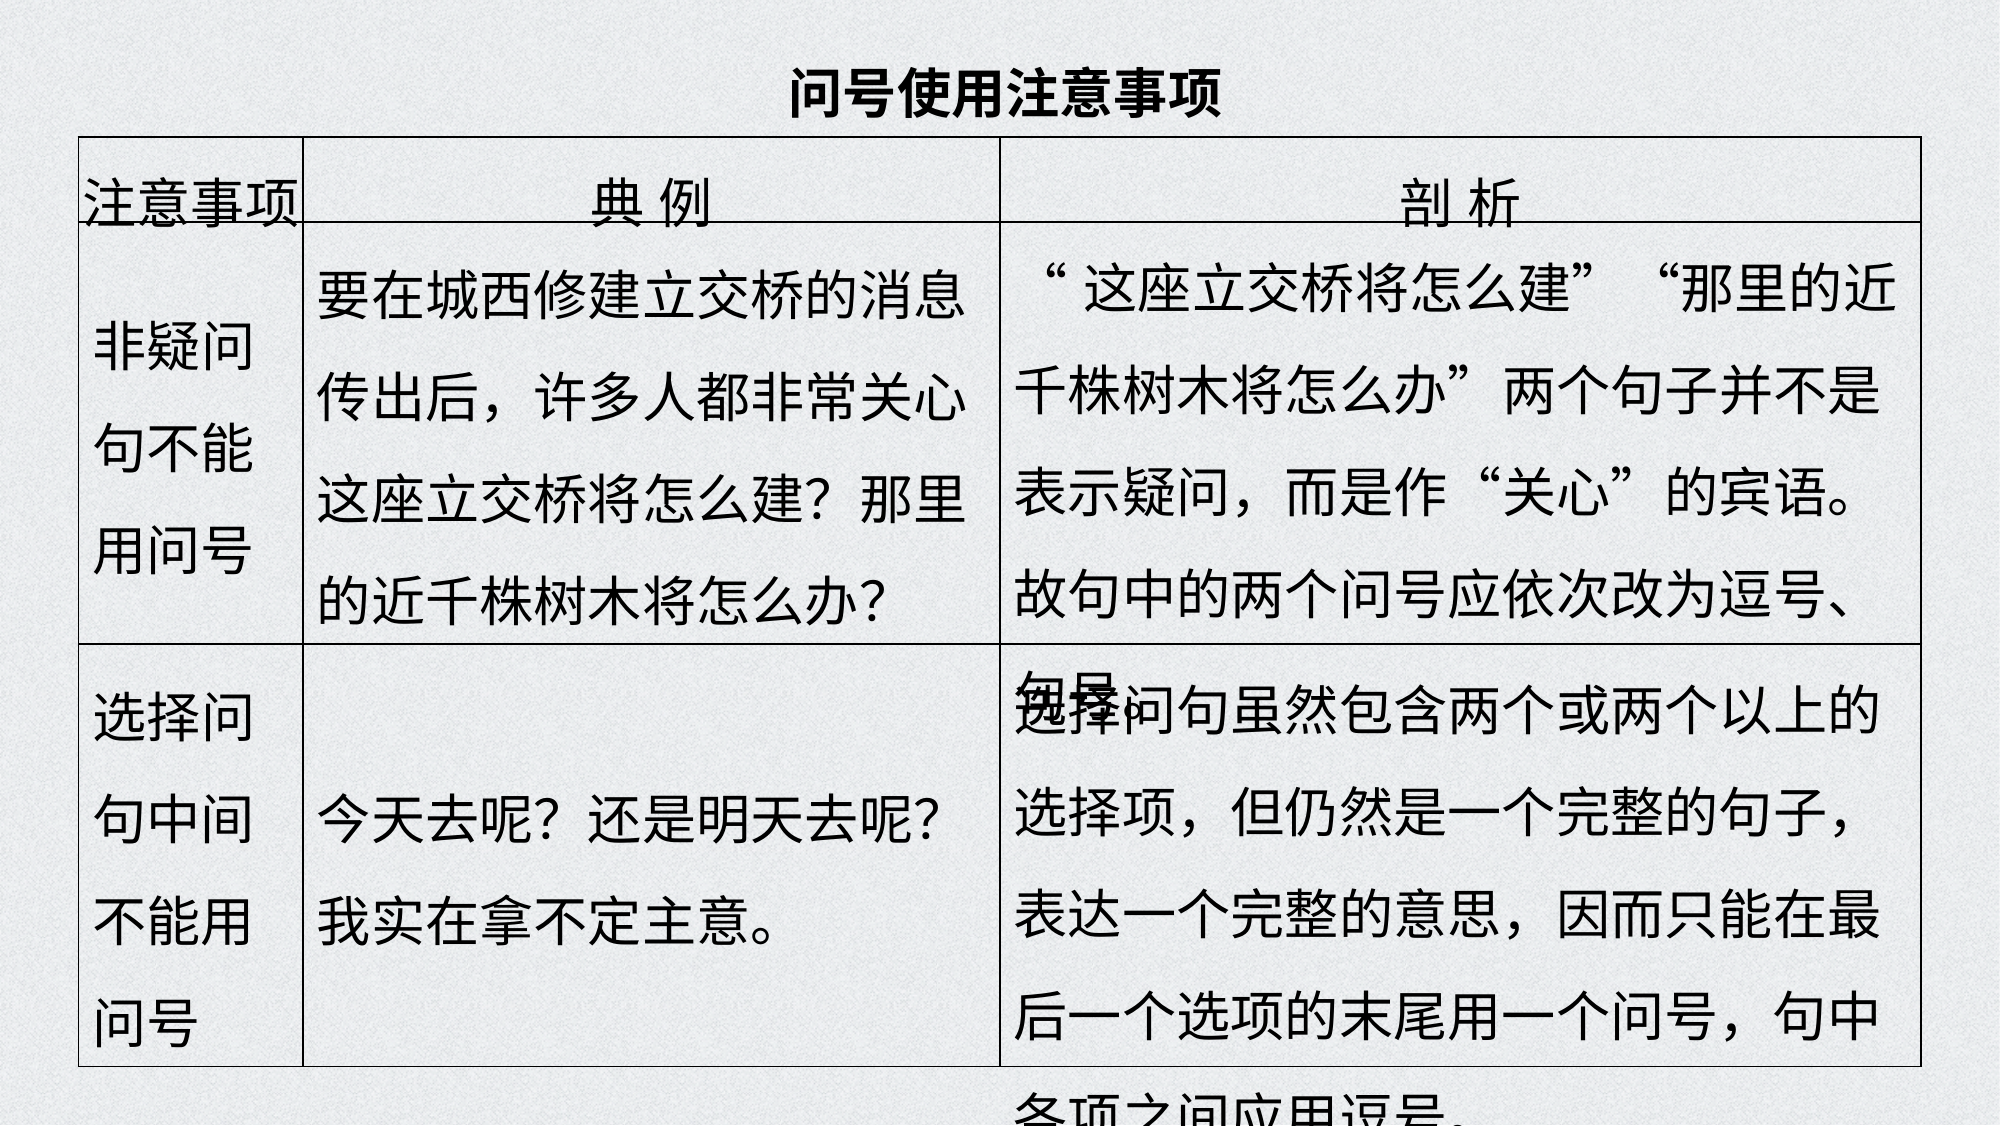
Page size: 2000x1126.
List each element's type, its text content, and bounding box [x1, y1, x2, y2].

table_header 剖 析 [1001, 138, 1920, 221]
table_cell 今天去呢？还是明天去呢？我实在拿不定主意。 [304, 645, 999, 1066]
picture [0, 0, 2000, 1125]
table_header 注意事项 [79, 138, 302, 221]
table_cell 要在城西修建立交桥的消息传出后，许多人都非常关心这座立交桥将怎么建？那里的近千株树木将怎么办？ [304, 223, 999, 643]
table_cell 非疑问句不能用问号 [79, 223, 302, 643]
table_cell “这座立交桥将怎么建”“那里的近千株树木将怎么办”两个句子并不是表示疑问，而是作“关心”的宾语。故句中的两个问号应依次改为逗号、句号。 [1001, 223, 1920, 643]
text_box 问号使用注意事项 [66, 19, 1945, 132]
table_cell 选择问句中间不能用问号 [79, 645, 302, 1066]
table_cell 选择问句虽然包含两个或两个以上的选择项，但仍然是一个完整的句子，表达一个完整的意思，因而只能在最后一个选项的末尾用一个问号，句中各项之间应用逗号。 [1001, 645, 1920, 1066]
table_header 典 例 [304, 138, 999, 221]
